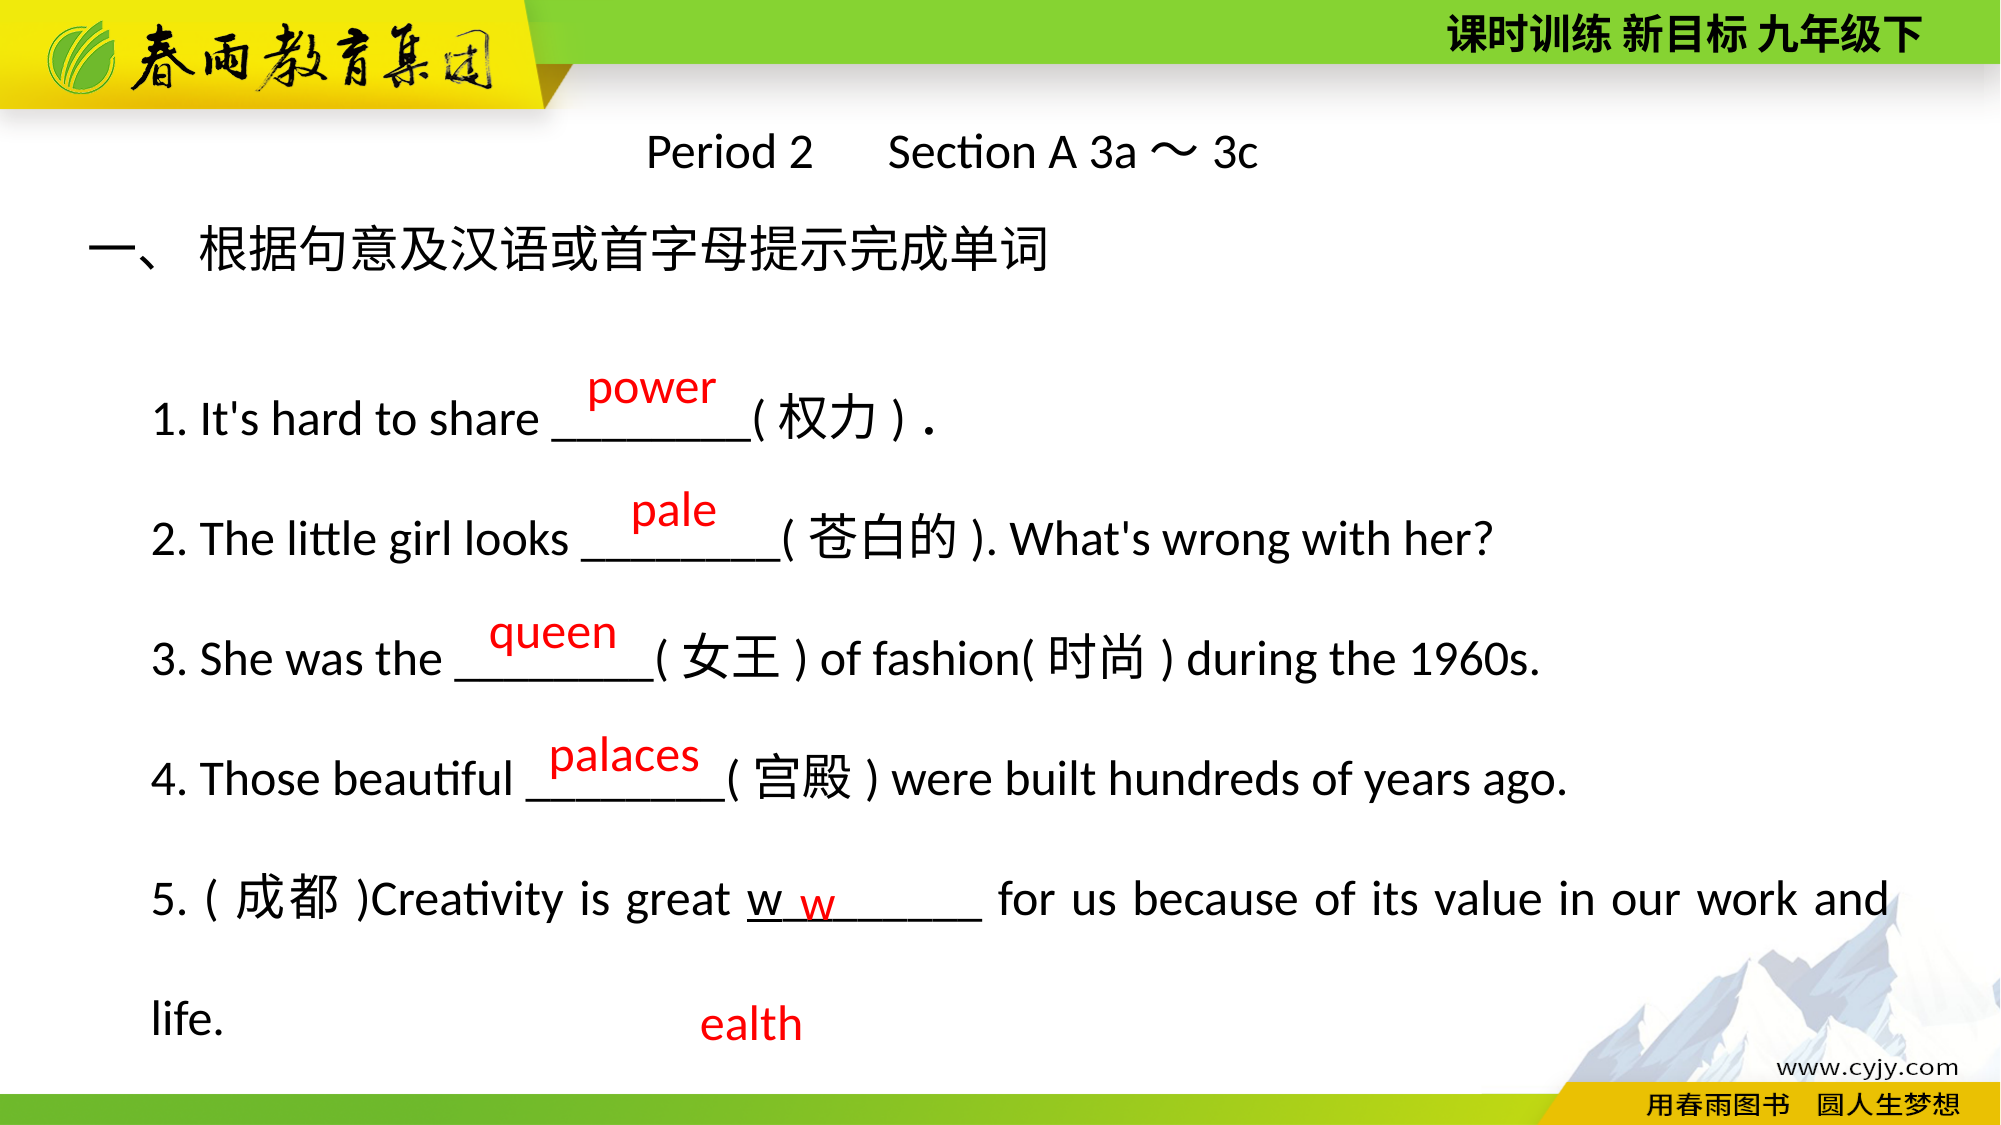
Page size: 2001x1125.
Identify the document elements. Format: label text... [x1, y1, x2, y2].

text_box Period 2 Section A 3a～3c [631, 51, 1274, 149]
text_box power [572, 346, 733, 421]
text_box pale [615, 468, 733, 544]
text_box queen [474, 591, 633, 667]
text_box wealth [685, 803, 854, 938]
text_box palaces [533, 714, 715, 789]
text_box 1. It's hard to share ________(权力)． 2. The little girl looks ________(苍白的). What's wrong with her? 3. She was the ________(女王) of fashion(时尚) during the 1960s. 4. Those beautiful ________(宫殿) were built hundreds of years ago. 5. (成都)Creativity is great w________ for us because of its value in our work and life. [135, 318, 1906, 1054]
picture [0, 0, 2001, 1125]
text_box 一、 根据句意及汉语或首字母提示完成单词 [72, 149, 1359, 285]
